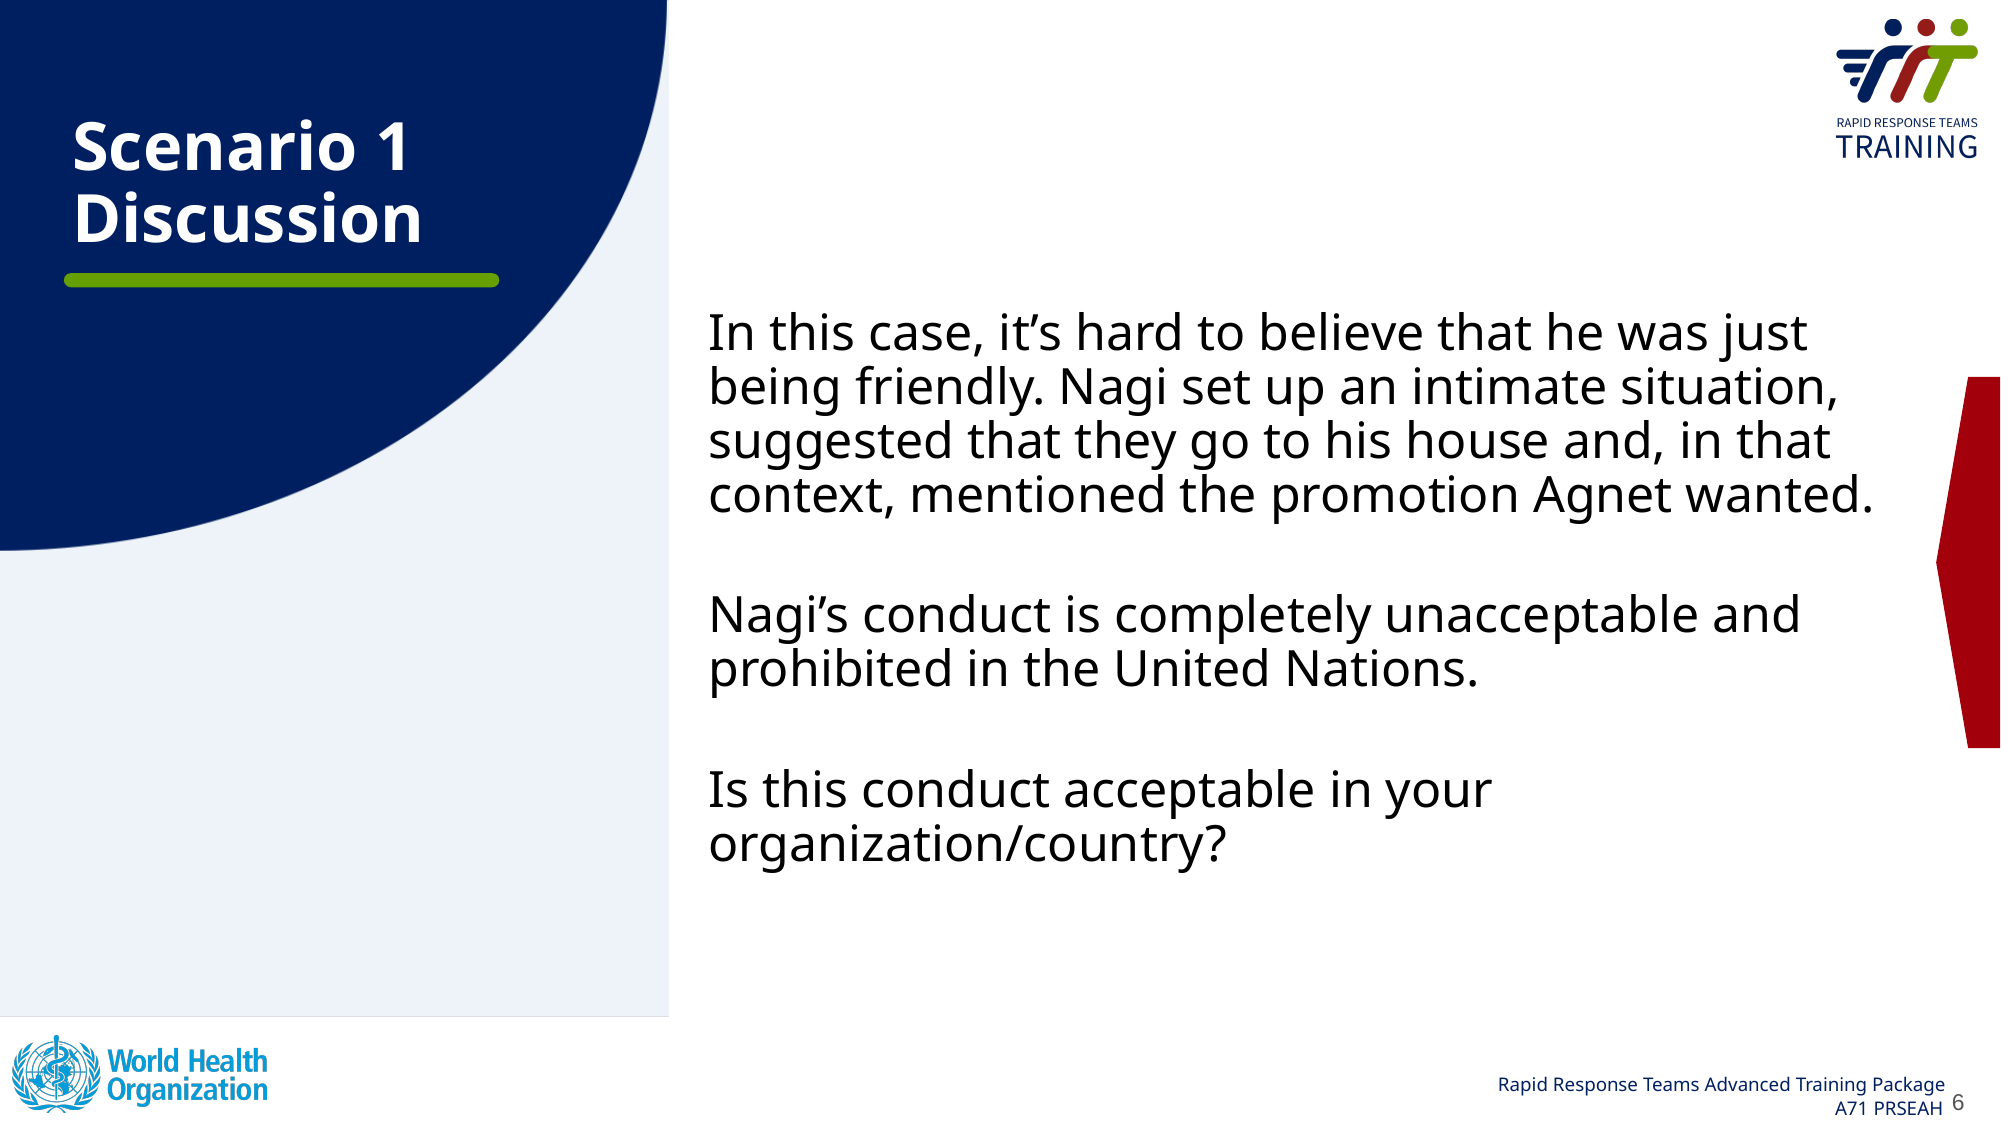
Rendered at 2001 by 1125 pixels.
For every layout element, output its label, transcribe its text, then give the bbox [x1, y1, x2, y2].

text_box [63, 273, 500, 288]
picture [58, 1050, 64, 1058]
picture [1835, 19, 1978, 167]
picture [0, 0, 669, 1018]
picture [12, 1083, 48, 1113]
picture [12, 1035, 267, 1113]
list In this case, it’s hard to believe that he was just being friendly. Nagi set up an intimate situation, suggested that they go to his house and, in that context, mentioned the promotion Agnet wanted. Nagi’s conduct is completely unacceptable and prohibited in the United Nations. Is this conduct acceptable in your organization/country? [700, 299, 1937, 1049]
text_box Scenario 1 Discussion [64, 25, 601, 343]
